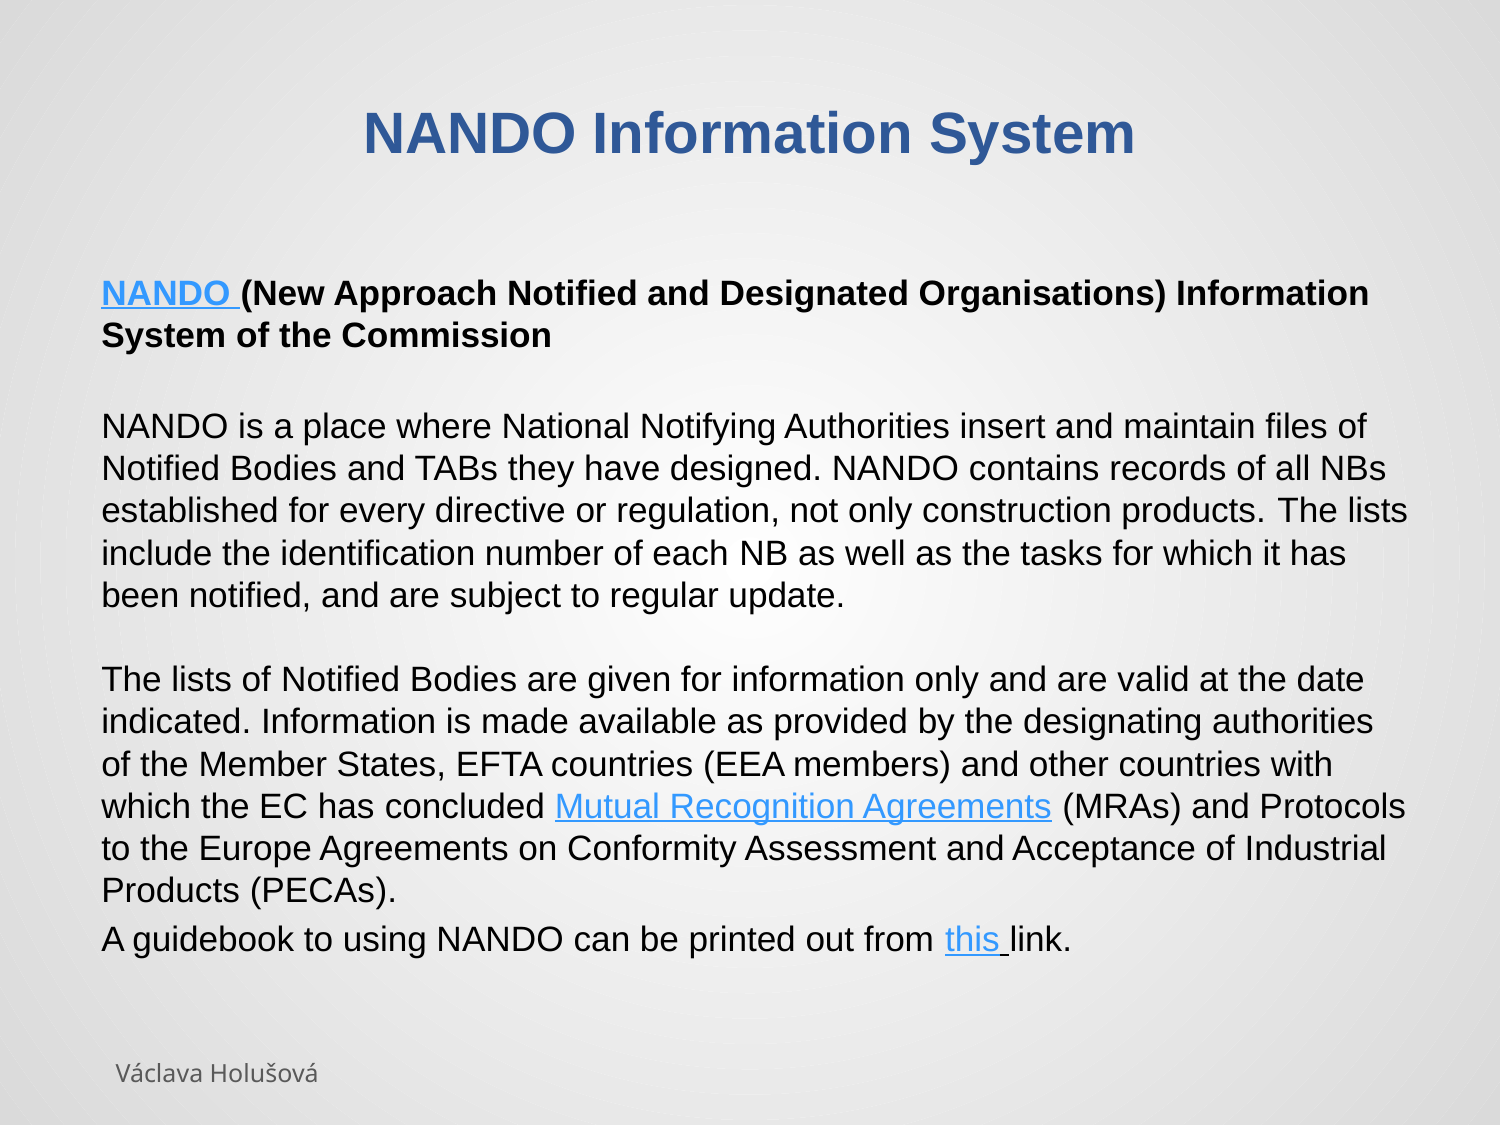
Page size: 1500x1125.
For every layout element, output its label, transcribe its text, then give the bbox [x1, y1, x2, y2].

footer Václava Holušová [108, 1042, 576, 1103]
title NANDO Information System [75, 0, 1425, 173]
list NANDO (New Approach Notified and Designated Organisations) Information System of the Commission NANDO is a place where National Notifying Authorities insert and maintain files of Notified Bodies and TABs they have designed. NANDO contains records of all NBs established for every directive or regulation, not only construction products. The lists include the identification number of each NB as well as the tasks for which it has been notified, and are subject to regular update. The lists of Notified Bodies are given for information only and are valid at the date indicated. Information is made available as provided by the designating authorities of the Member States, EFTA countries (EEA members) and other countries with which the EC has concluded Mutual Recognition Agreements (MRAs) and Protocols to the Europe Agreements on Conformity Assessment and Acceptance of Industrial Products (PECAs). A guidebook to using NANDO can be printed out from this link. [75, 262, 1425, 1005]
